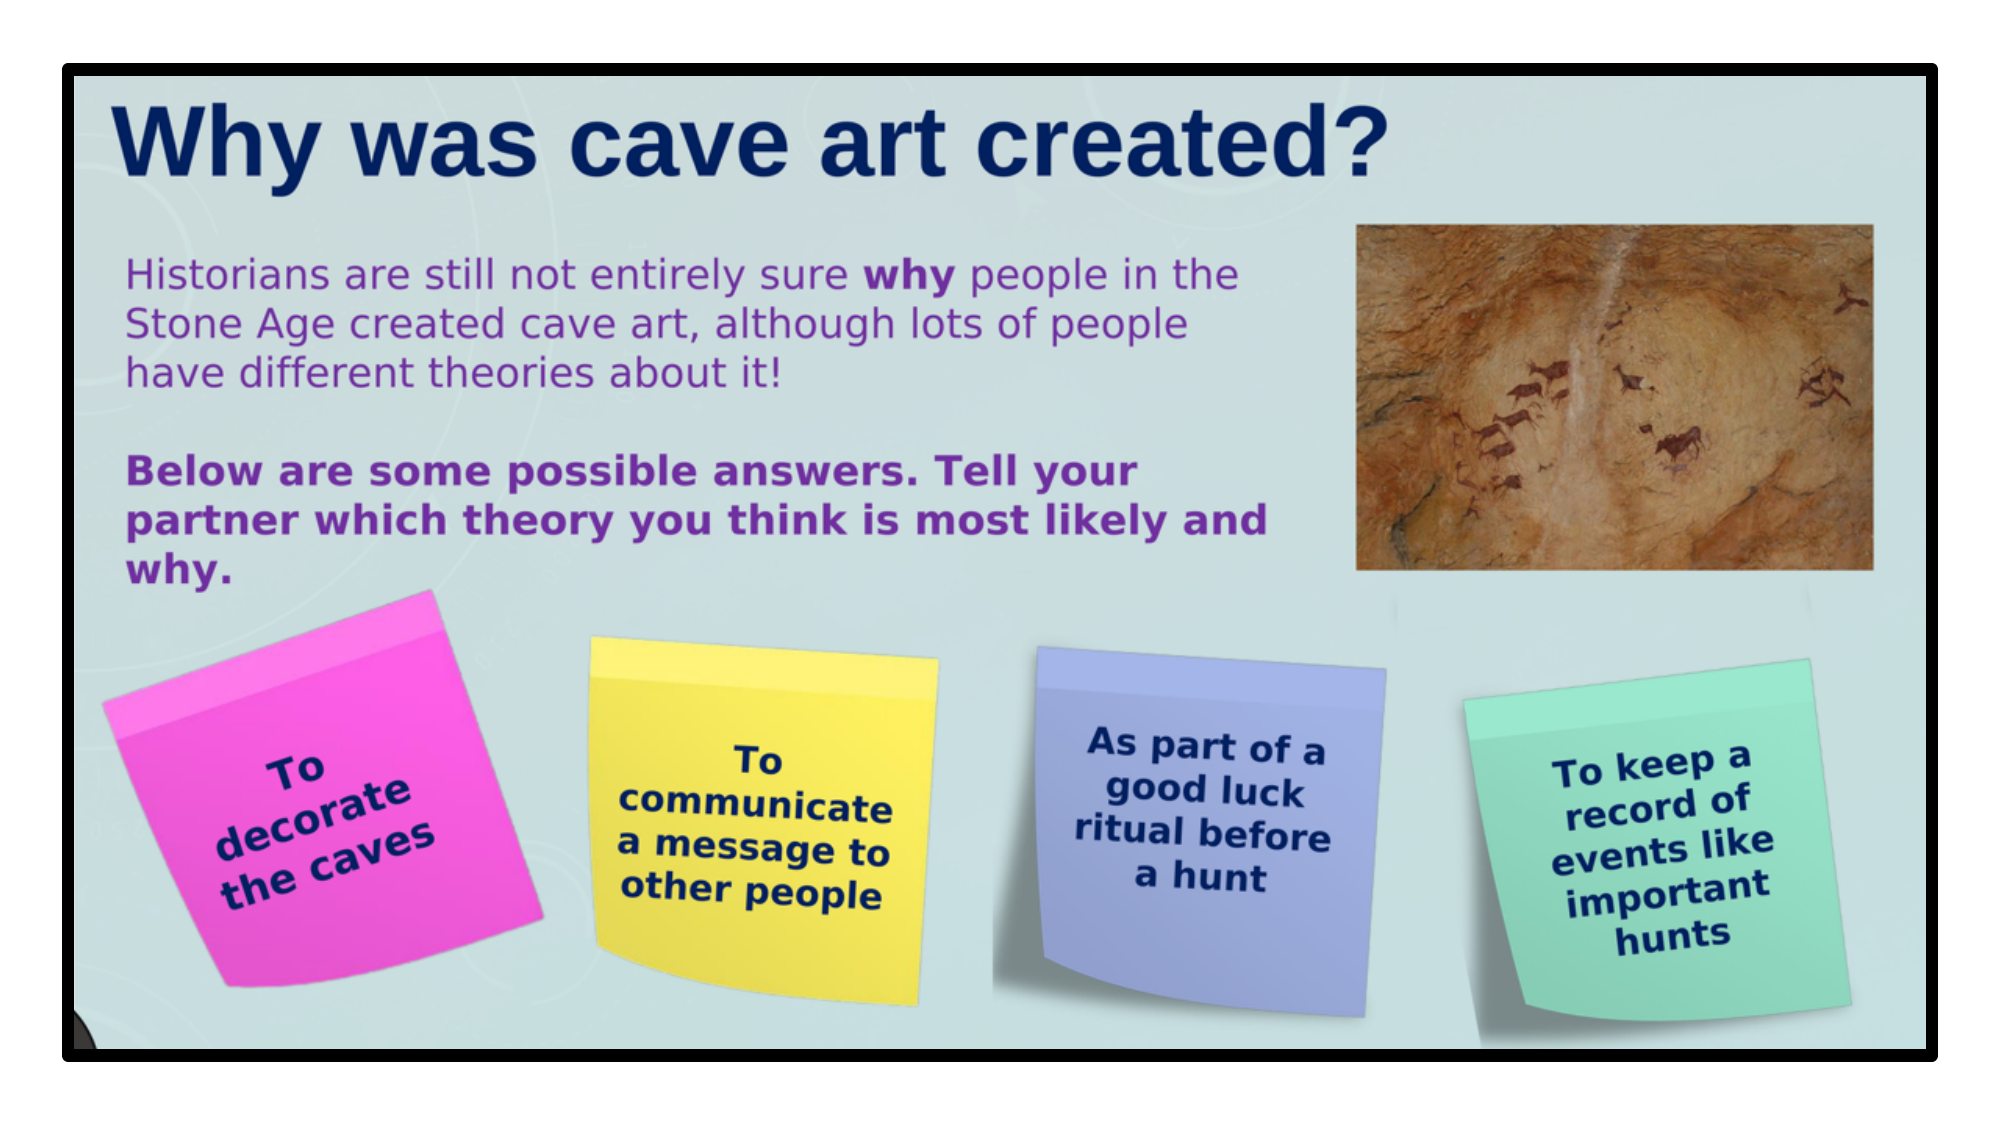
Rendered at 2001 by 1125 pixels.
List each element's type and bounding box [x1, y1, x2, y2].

picture [74, 75, 1926, 1050]
